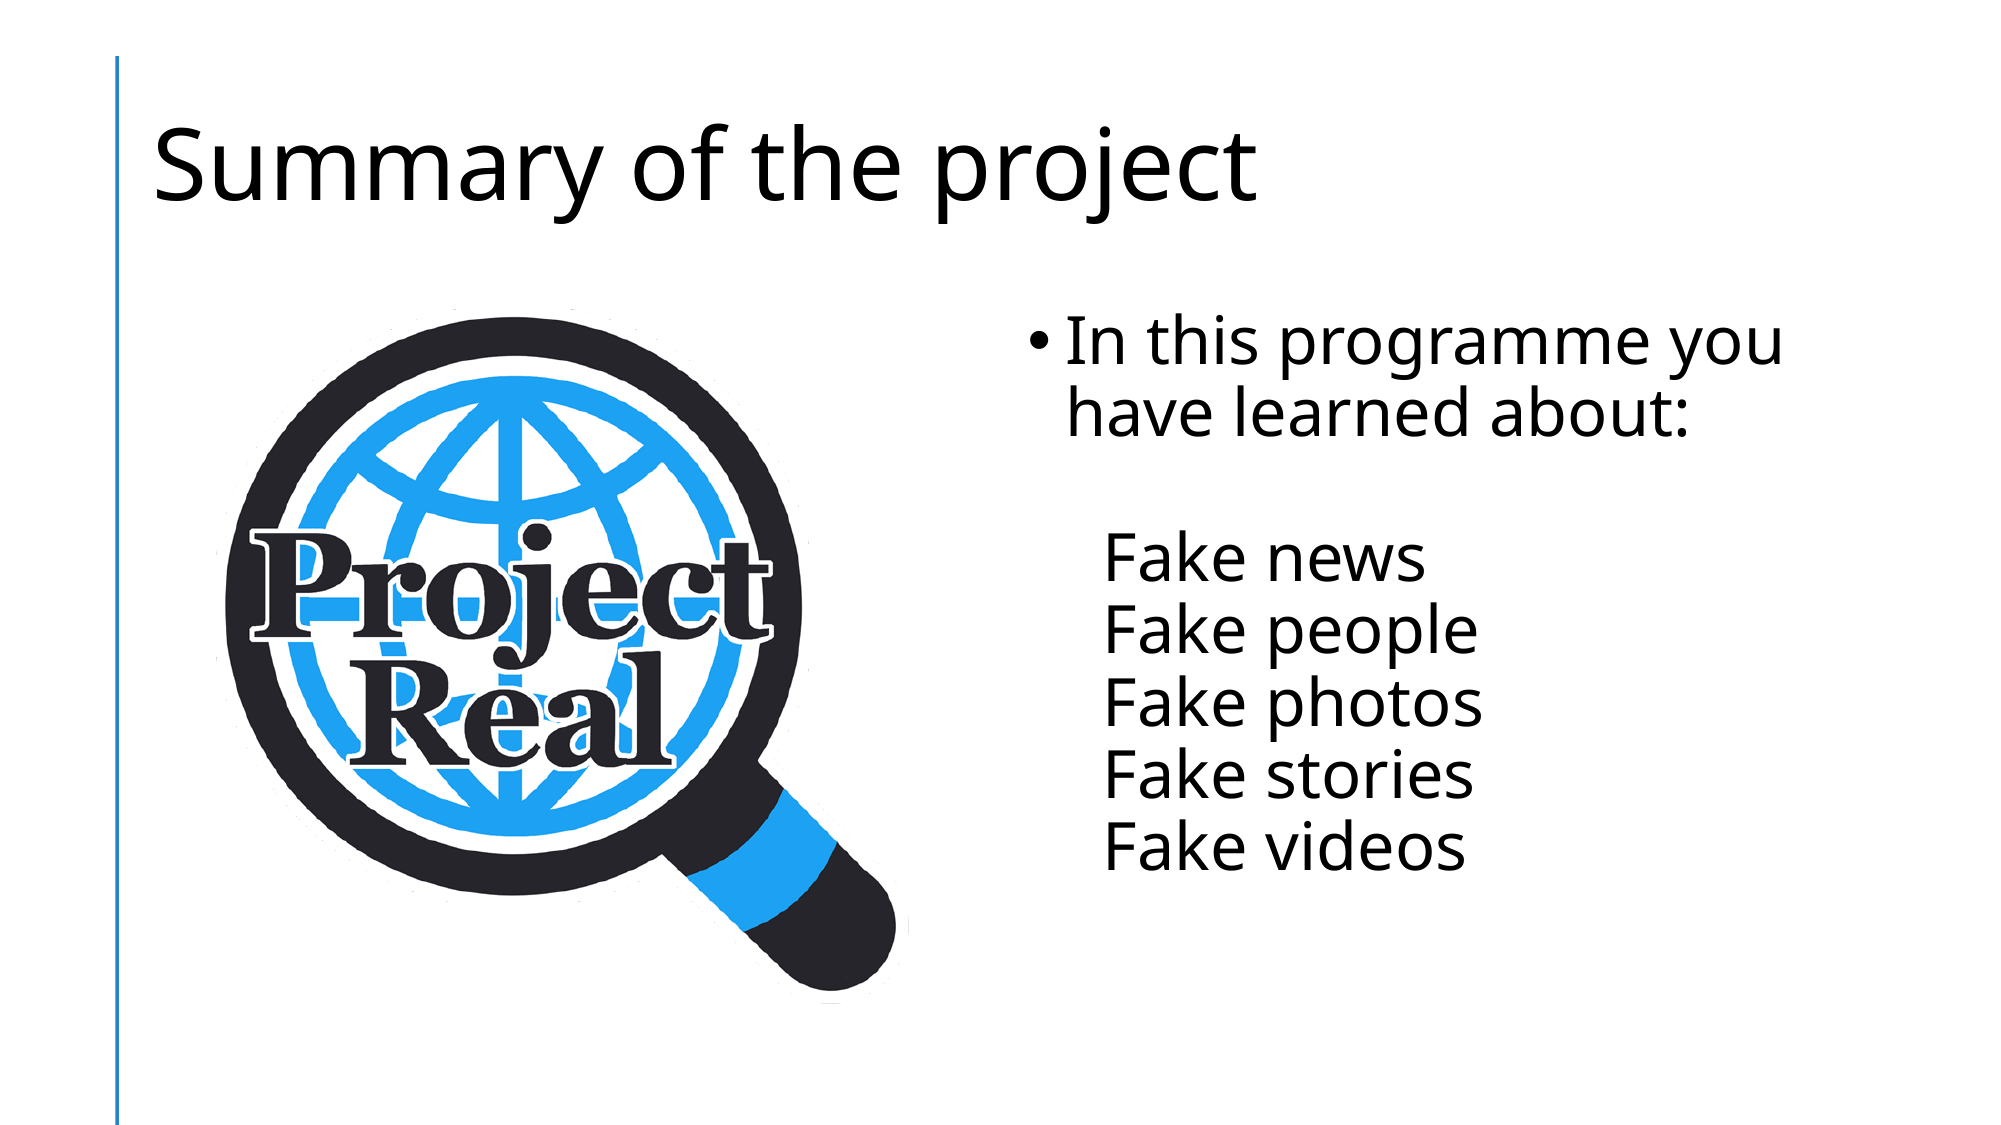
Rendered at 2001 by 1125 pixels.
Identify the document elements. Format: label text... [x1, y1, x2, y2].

list In this programme you have learned about: Fake news Fake people Fake photos Fake stories Fake videos [1012, 299, 1863, 1014]
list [205, 299, 919, 1014]
title Summary of the project [137, 59, 1863, 278]
